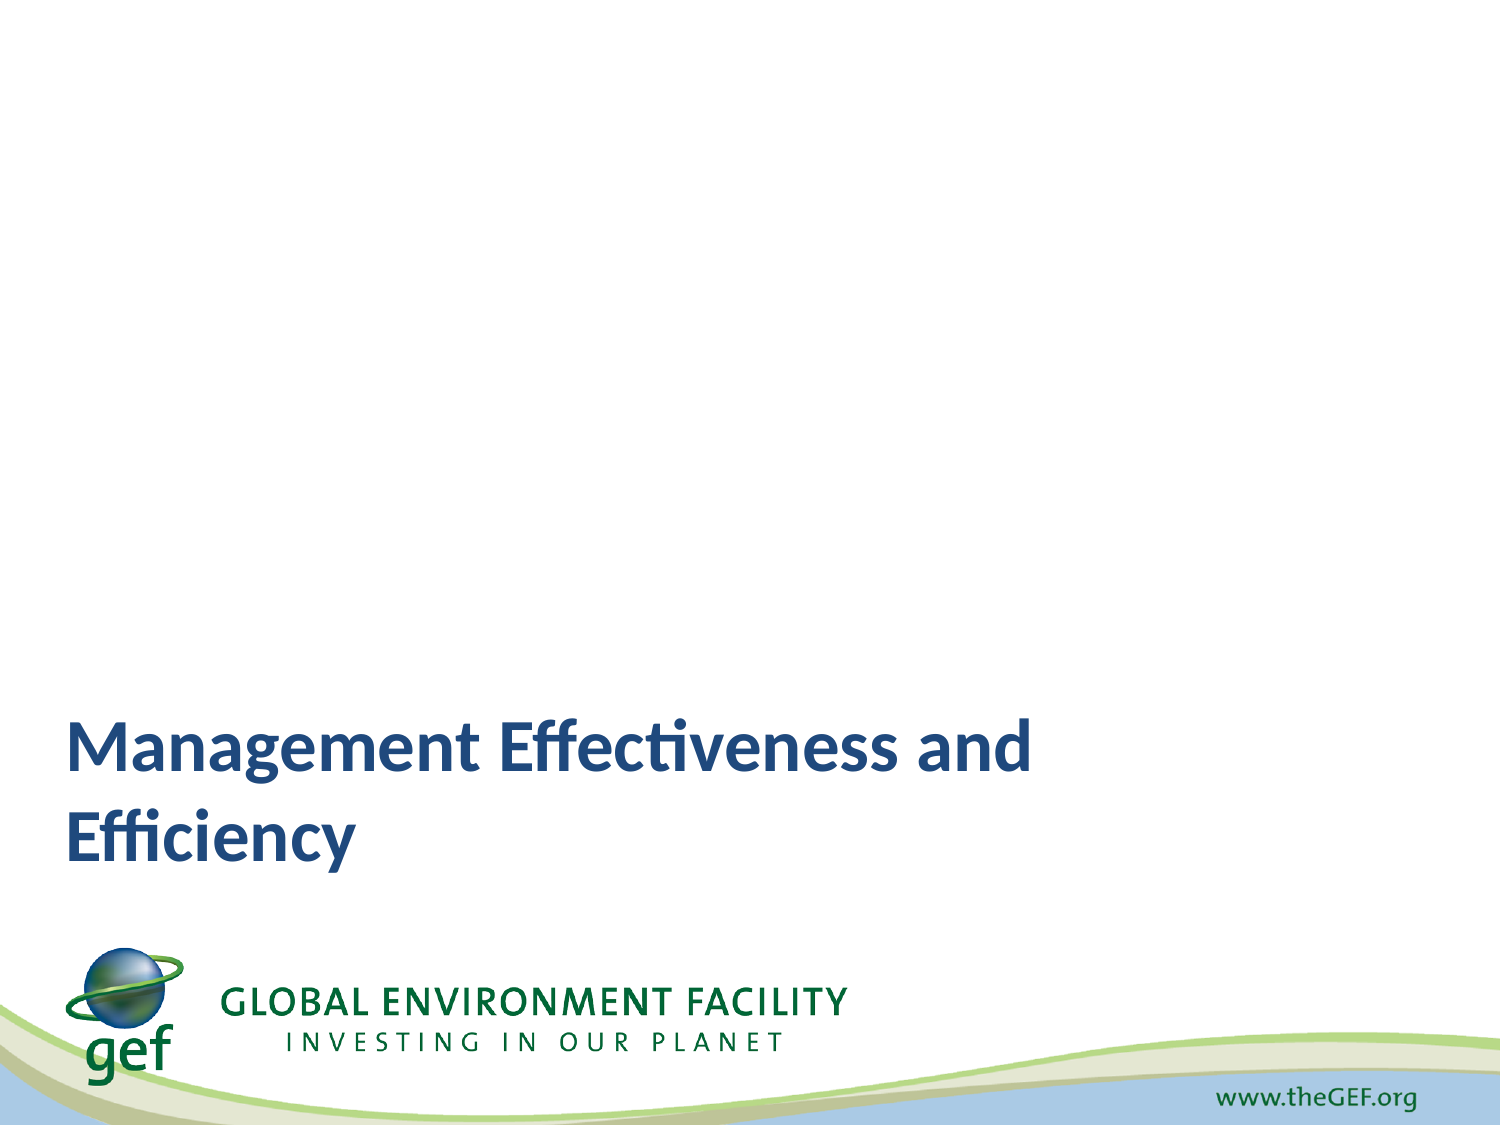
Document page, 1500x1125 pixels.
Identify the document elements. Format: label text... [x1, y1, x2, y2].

picture [0, 920, 1500, 1125]
title Management Effectiveness and Efficiency [49, 674, 1326, 899]
